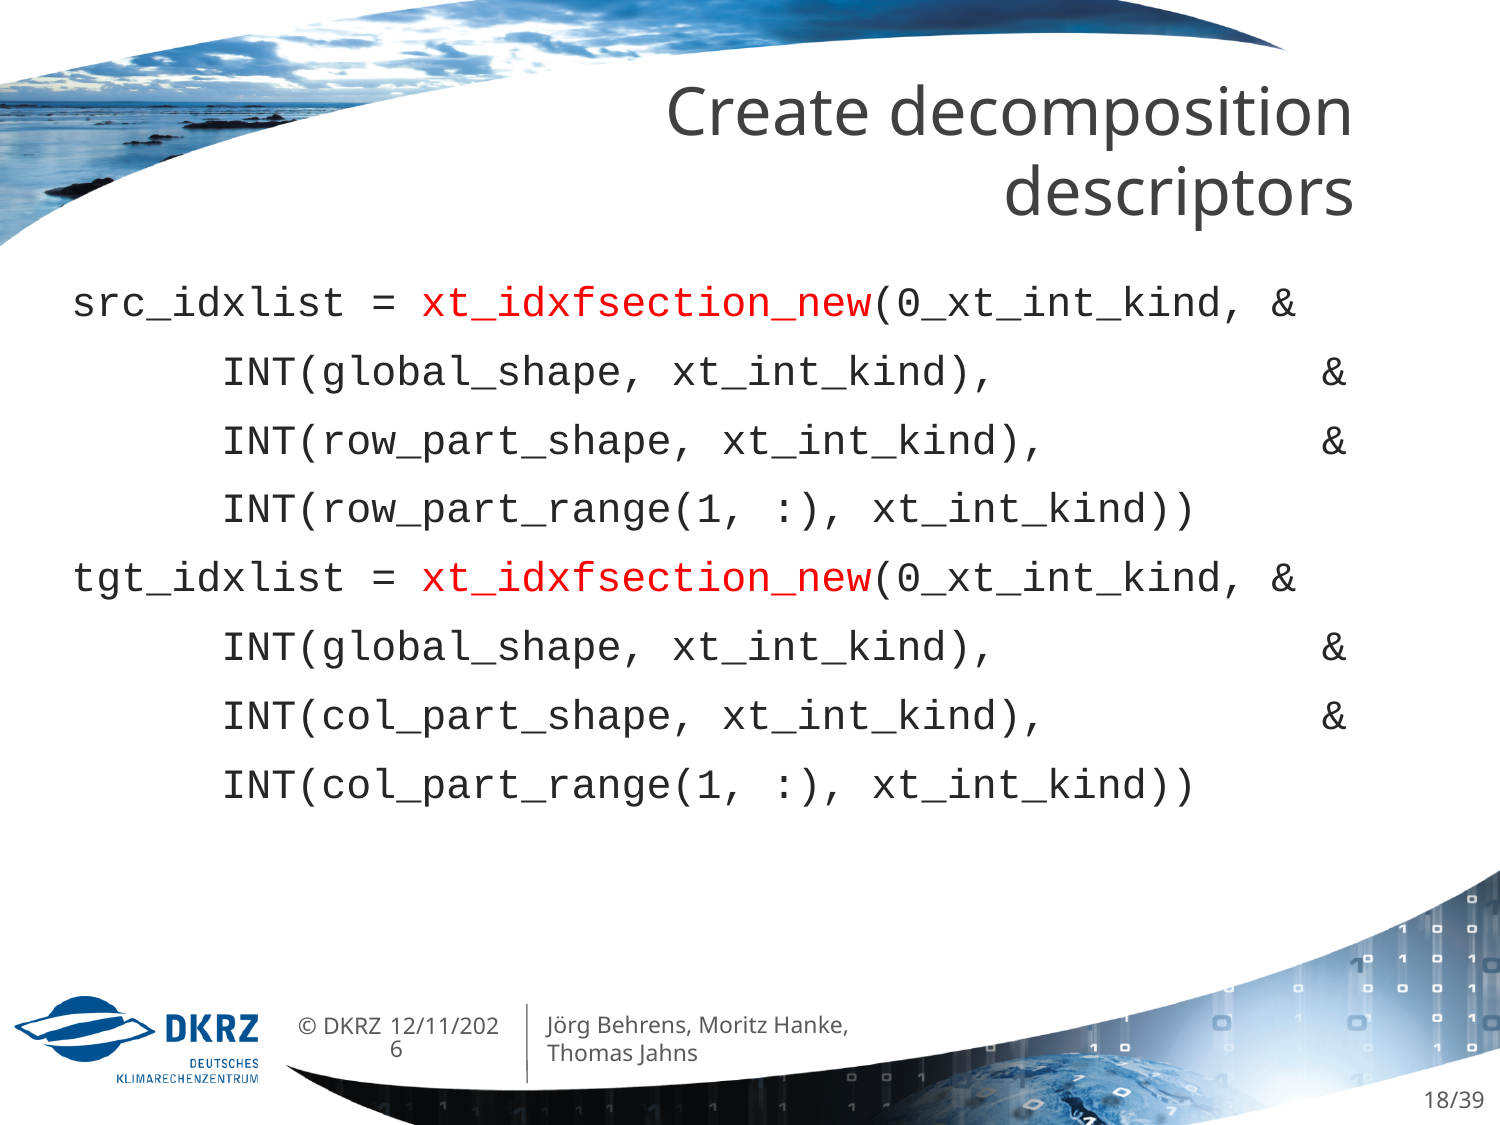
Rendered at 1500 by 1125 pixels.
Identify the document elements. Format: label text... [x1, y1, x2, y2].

title Create decomposition descriptors [480, 66, 1372, 232]
slide_number 18 [1333, 1078, 1465, 1125]
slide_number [375, 1004, 528, 1052]
picture [285, 929, 1500, 1125]
footer Jörg Behrens, Moritz Hanke, Thomas Jahns [532, 1003, 884, 1082]
picture [0, 0, 1288, 246]
picture [14, 996, 258, 1083]
list src_idxlist = xt_idxfsection_new(0_xt_int_kind, & INT(global_shape, xt_int_kind), & INT(row_part_shape, xt_int_kind), & INT(row_part_range(1, :), xt_int_kind)) tgt_idxlist = xt_idxfsection_new(0_xt_int_kind, & INT(global_shape, xt_int_kind), & INT(col_part_shape, xt_int_kind), & INT(col_part_range(1, :), xt_int_kind)) [0, 266, 1500, 929]
